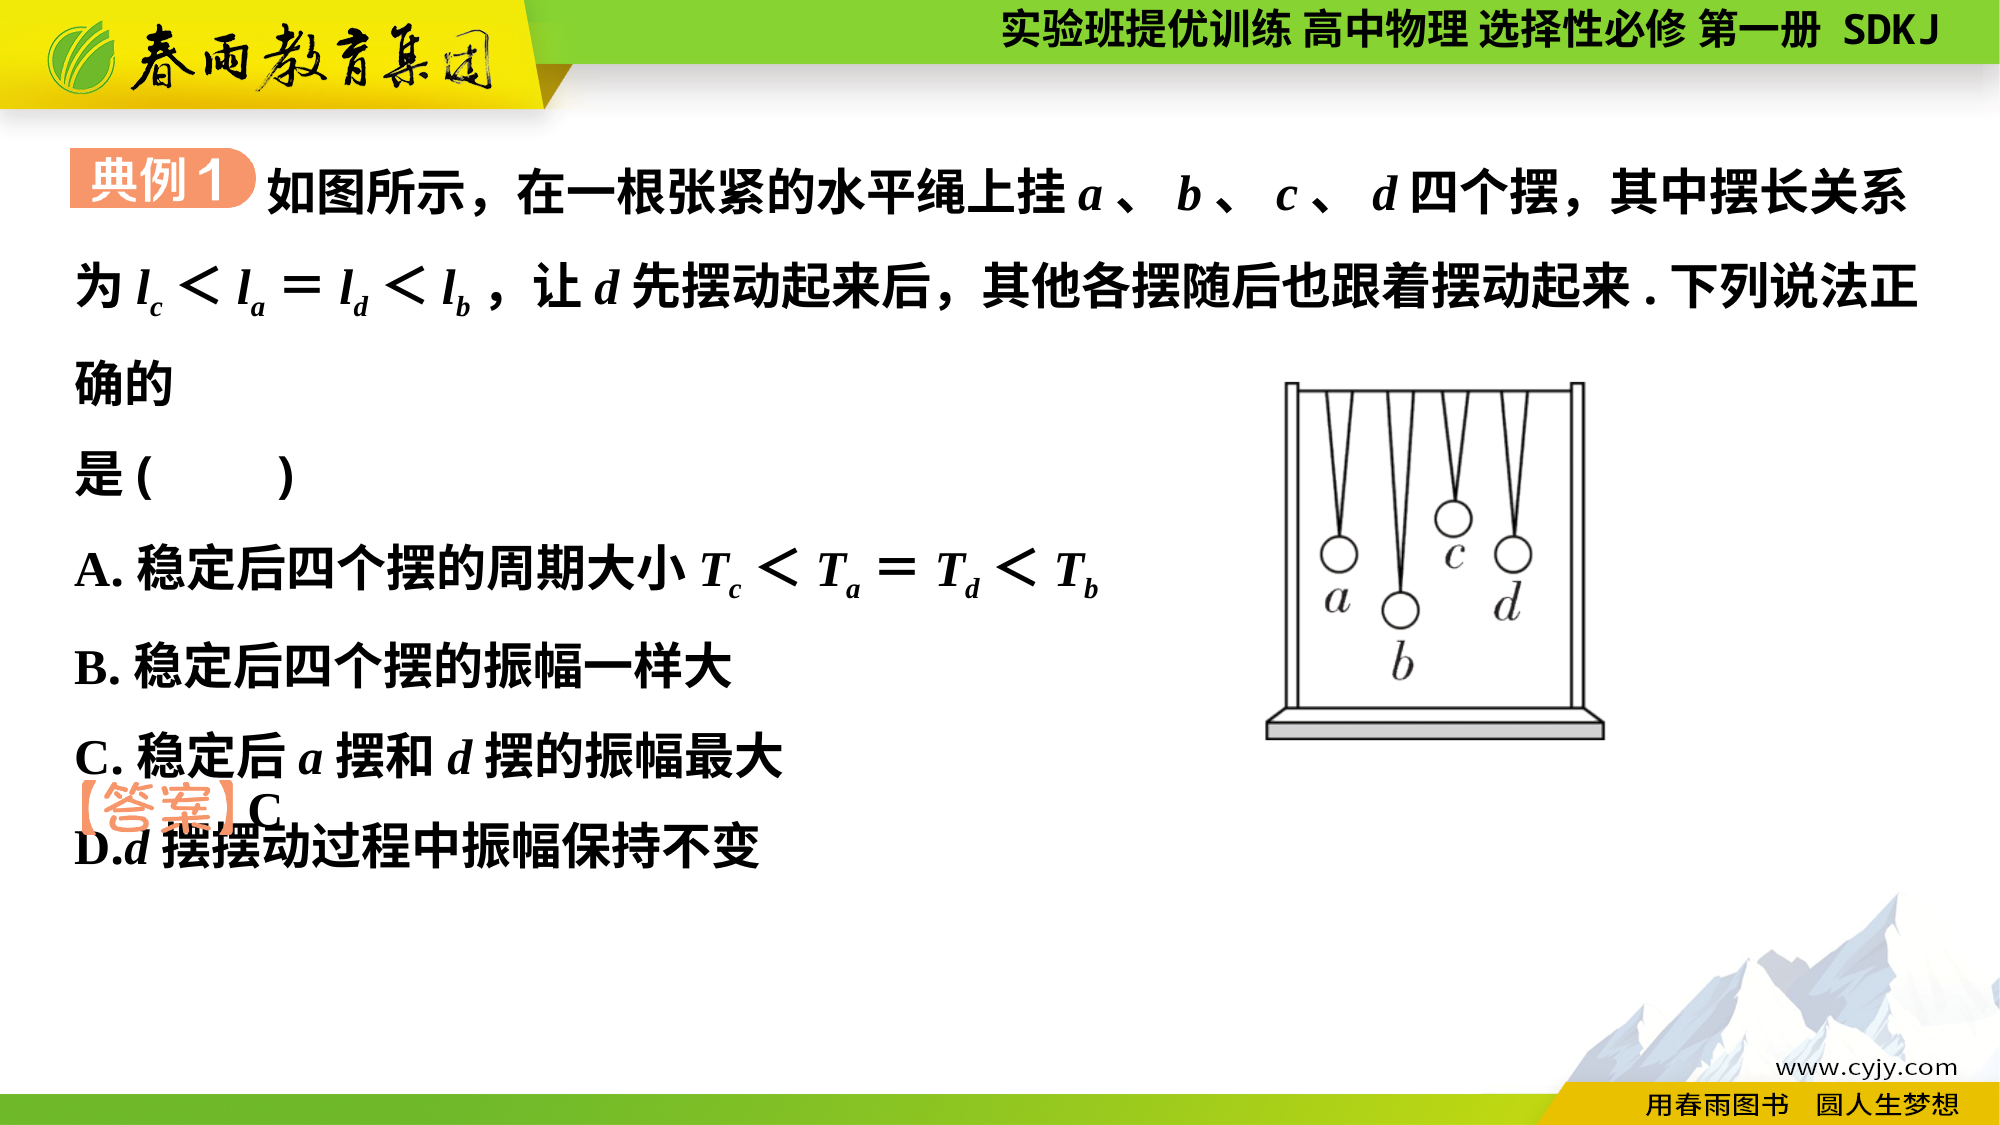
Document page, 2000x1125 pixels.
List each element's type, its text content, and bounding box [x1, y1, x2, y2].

picture [0, 0, 2000, 1125]
text_box C [232, 770, 299, 845]
list 如图所示，在一根张紧的水平绳上挂a、b、c、d四个摆，其中摆长关系为lc＜la＝ld＜lb，让d先摆动起来后，其他各摆随后也跟着摆动起来.下列说法正确的 是( ) A.稳定后四个摆的周期大小Tc＜Ta＝Td＜Tb B.稳定后四个摆的振幅一样大 C.稳定后a摆和d摆的振幅最大 D.d摆摆动过程中振幅保持不变 [59, 122, 1944, 774]
